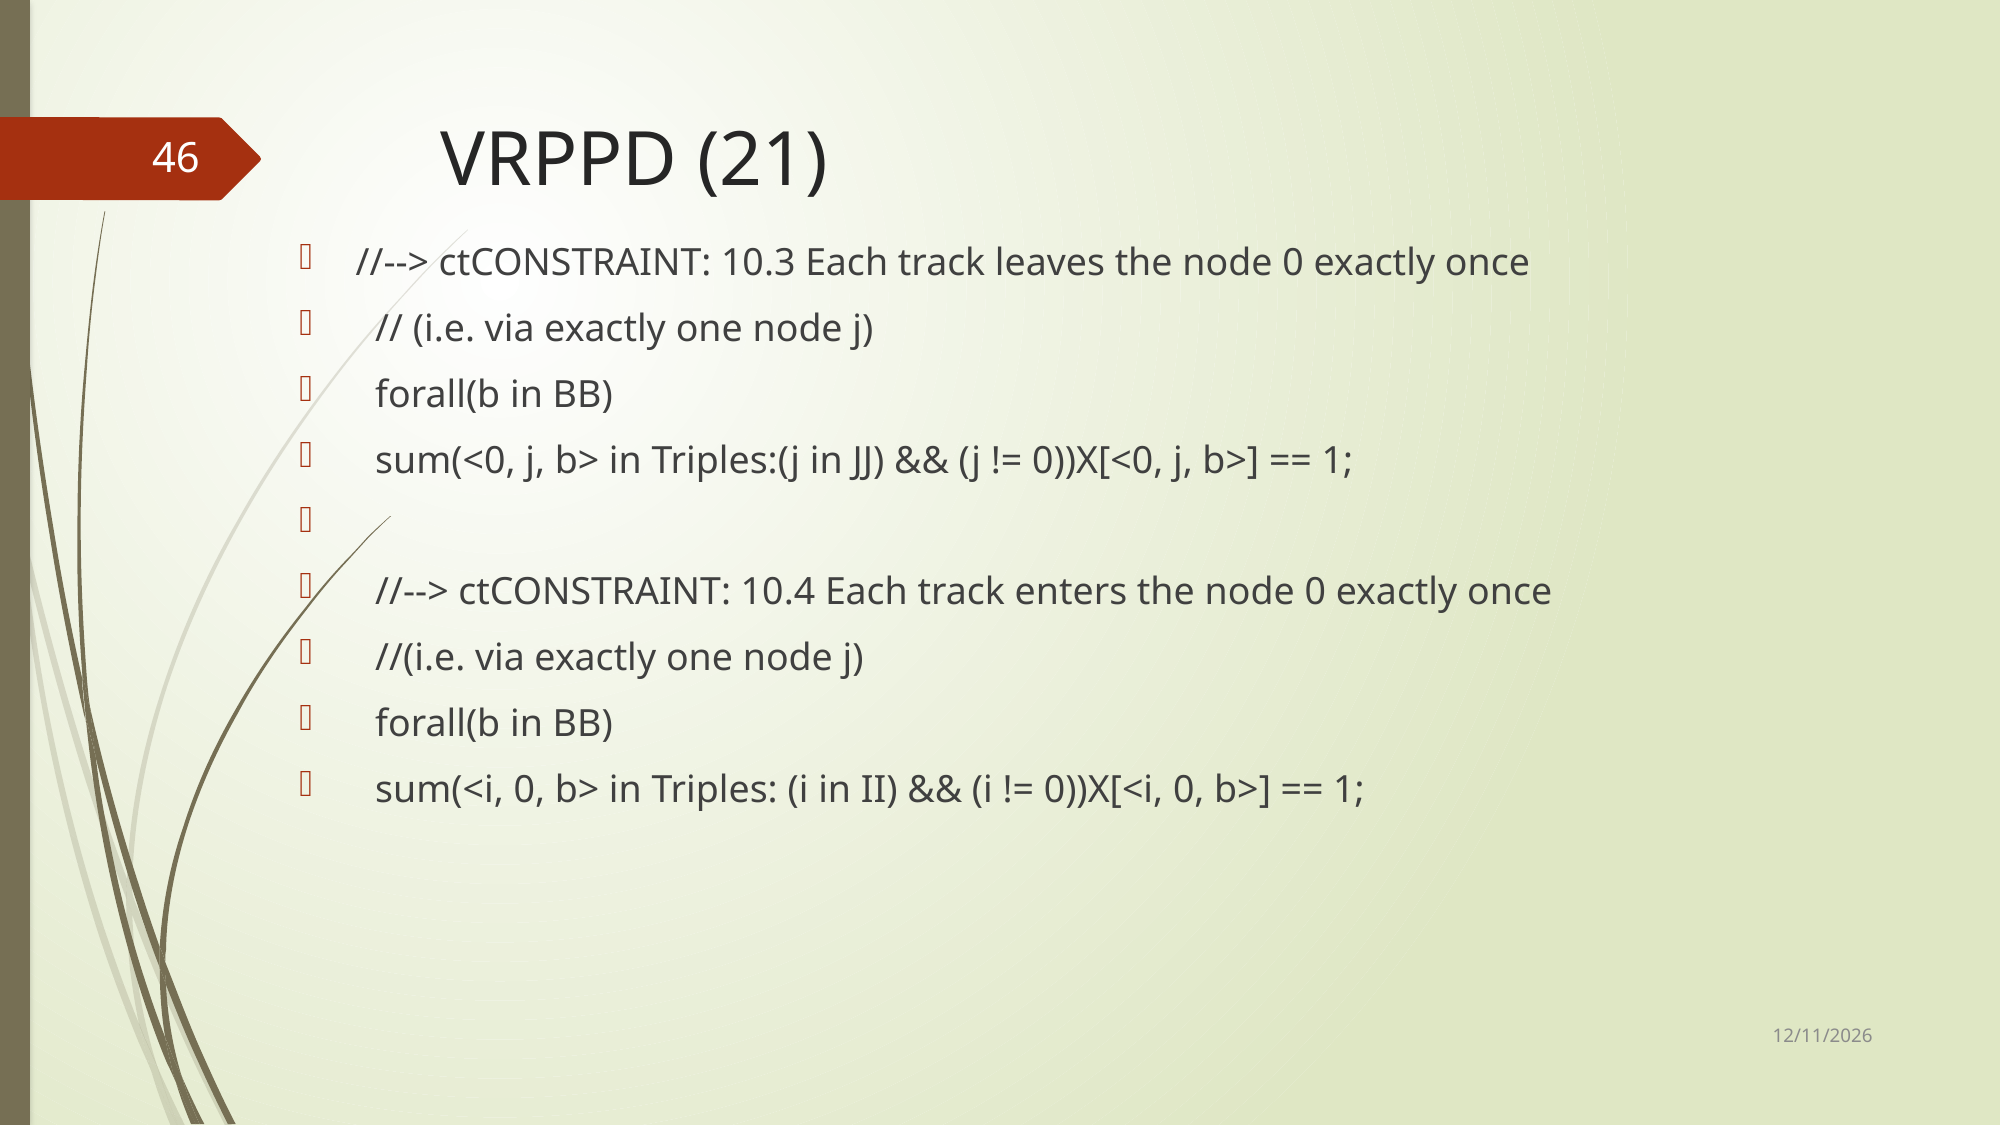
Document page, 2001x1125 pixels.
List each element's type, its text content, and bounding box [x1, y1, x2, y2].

slide_number 46 [87, 129, 216, 190]
list //--> ctCONSTRAINT: 10.3 Each track leaves the node 0 exactly once // (i.e. via exactly one node j) forall(b in BB) sum(<0, j, b> in Triples:(j in JJ) && (j != 0))X[<0, j, b>] == 1; //--> ctCONSTRAINT: 10.4 Each track enters the node 0 exactly once //(i.e. via exactly one node j) forall(b in BB) sum(<i, 0, b> in Triples: (i in II) && (i != 0))X[<i, 0, b>] == 1; [284, 230, 1888, 970]
title VRPPD (21) [425, 102, 1888, 220]
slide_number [1699, 1005, 1888, 1067]
